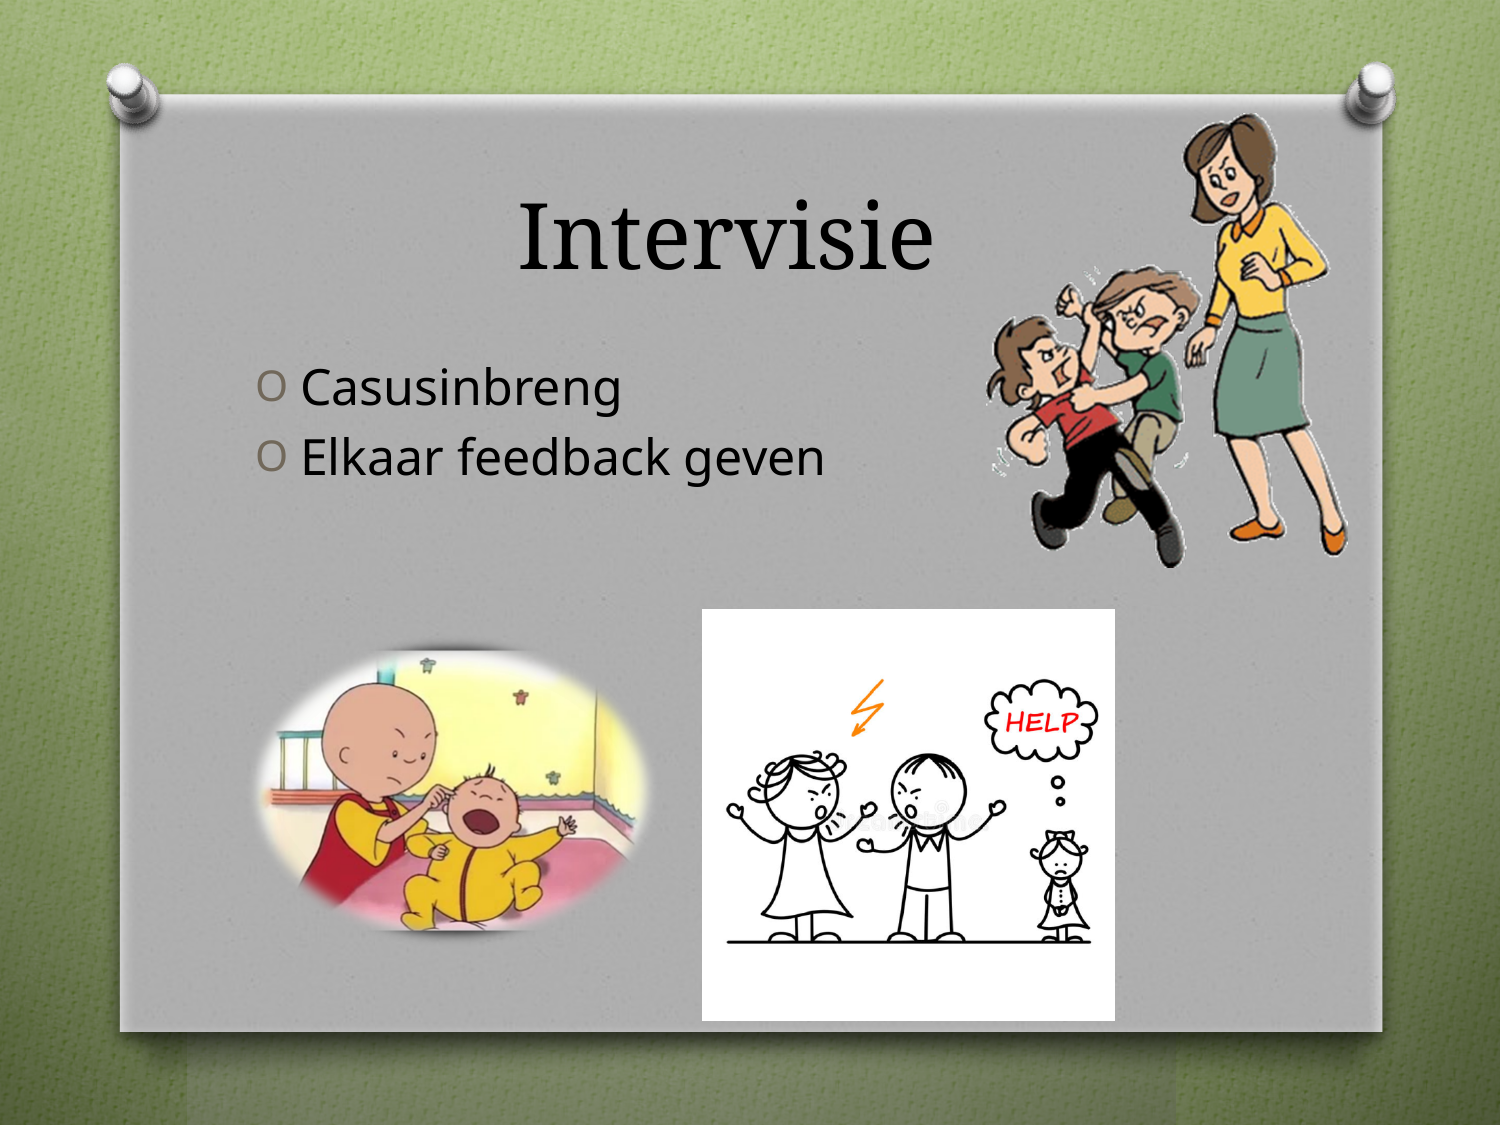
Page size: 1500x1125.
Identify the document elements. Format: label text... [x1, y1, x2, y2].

list Casusinbreng Elkaar feedback geven [240, 347, 1257, 939]
title Intervisie [179, 134, 981, 332]
picture [985, 35, 1439, 569]
picture [702, 609, 1115, 1022]
picture [241, 633, 663, 949]
picture [75, 29, 198, 153]
